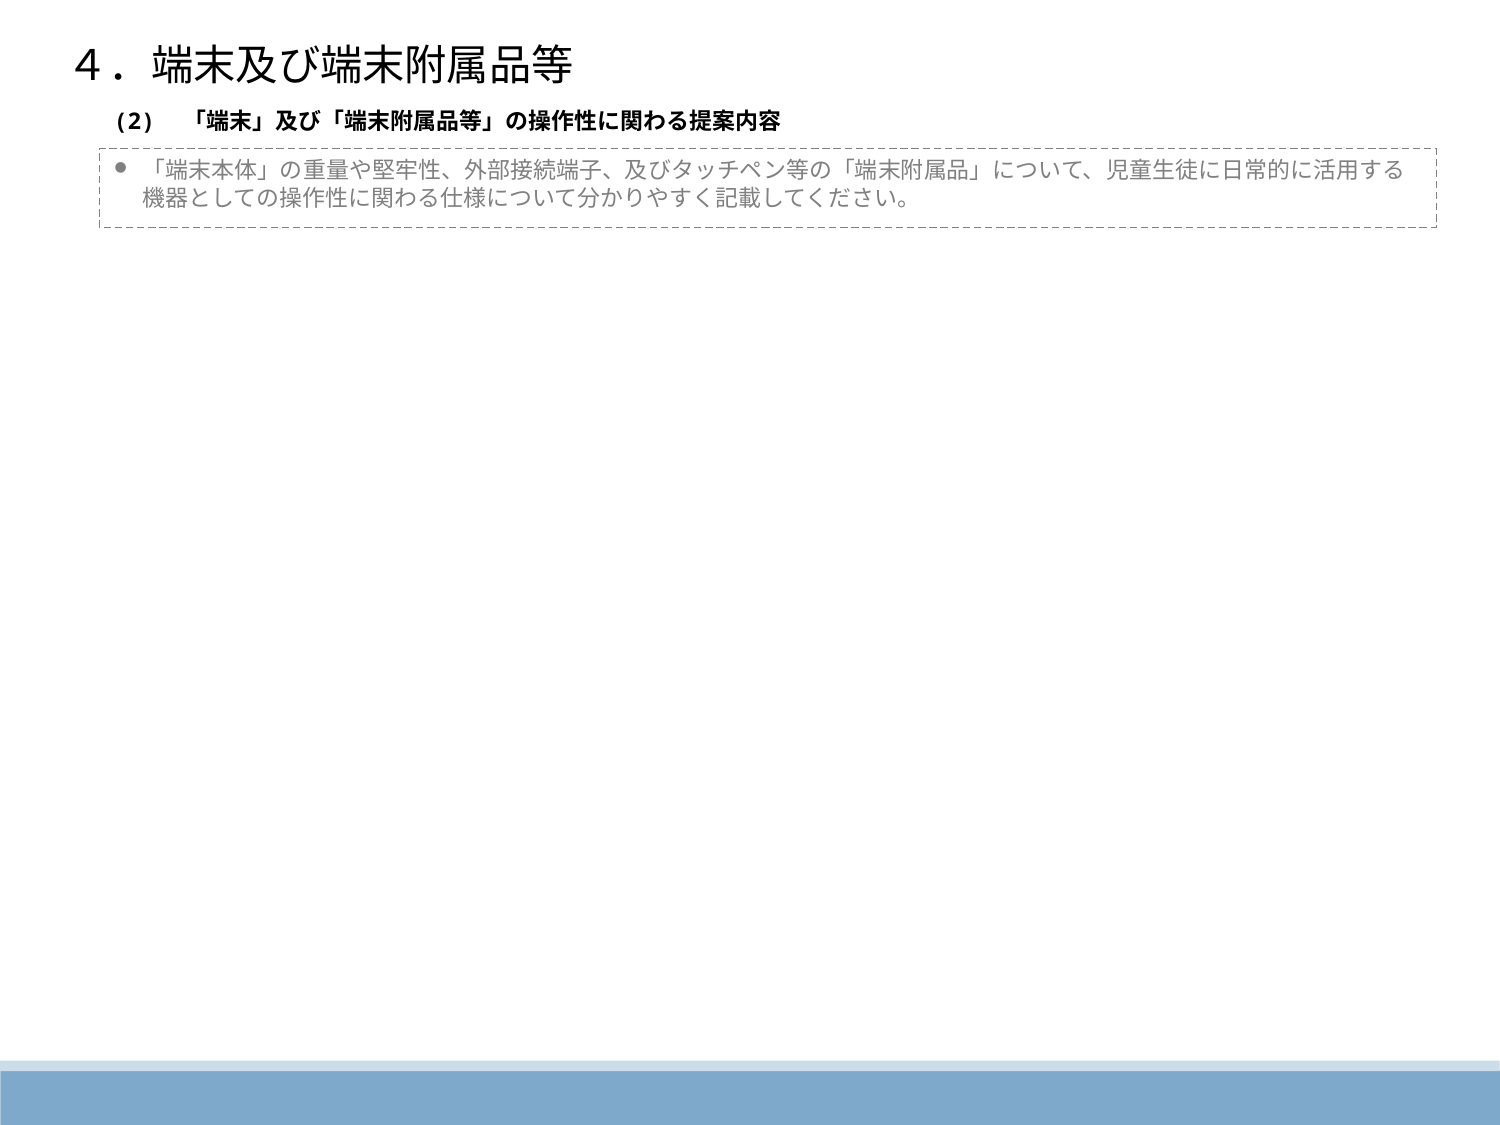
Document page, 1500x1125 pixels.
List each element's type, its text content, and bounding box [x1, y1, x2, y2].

text_box 「端末本体」の重量や堅牢性、外部接続端子、及びタッチペン等の「端末附属品」について、児童生徒に日常的に活用する機器としての操作性に関わる仕様について分かりやすく記載してください。 [99, 148, 1437, 228]
text_box ４．端末及び端末附属品等 [52, 30, 1380, 96]
text_box (2) 「端末」及び「端末附属品等」の操作性に関わる提案内容 [99, 99, 1437, 148]
